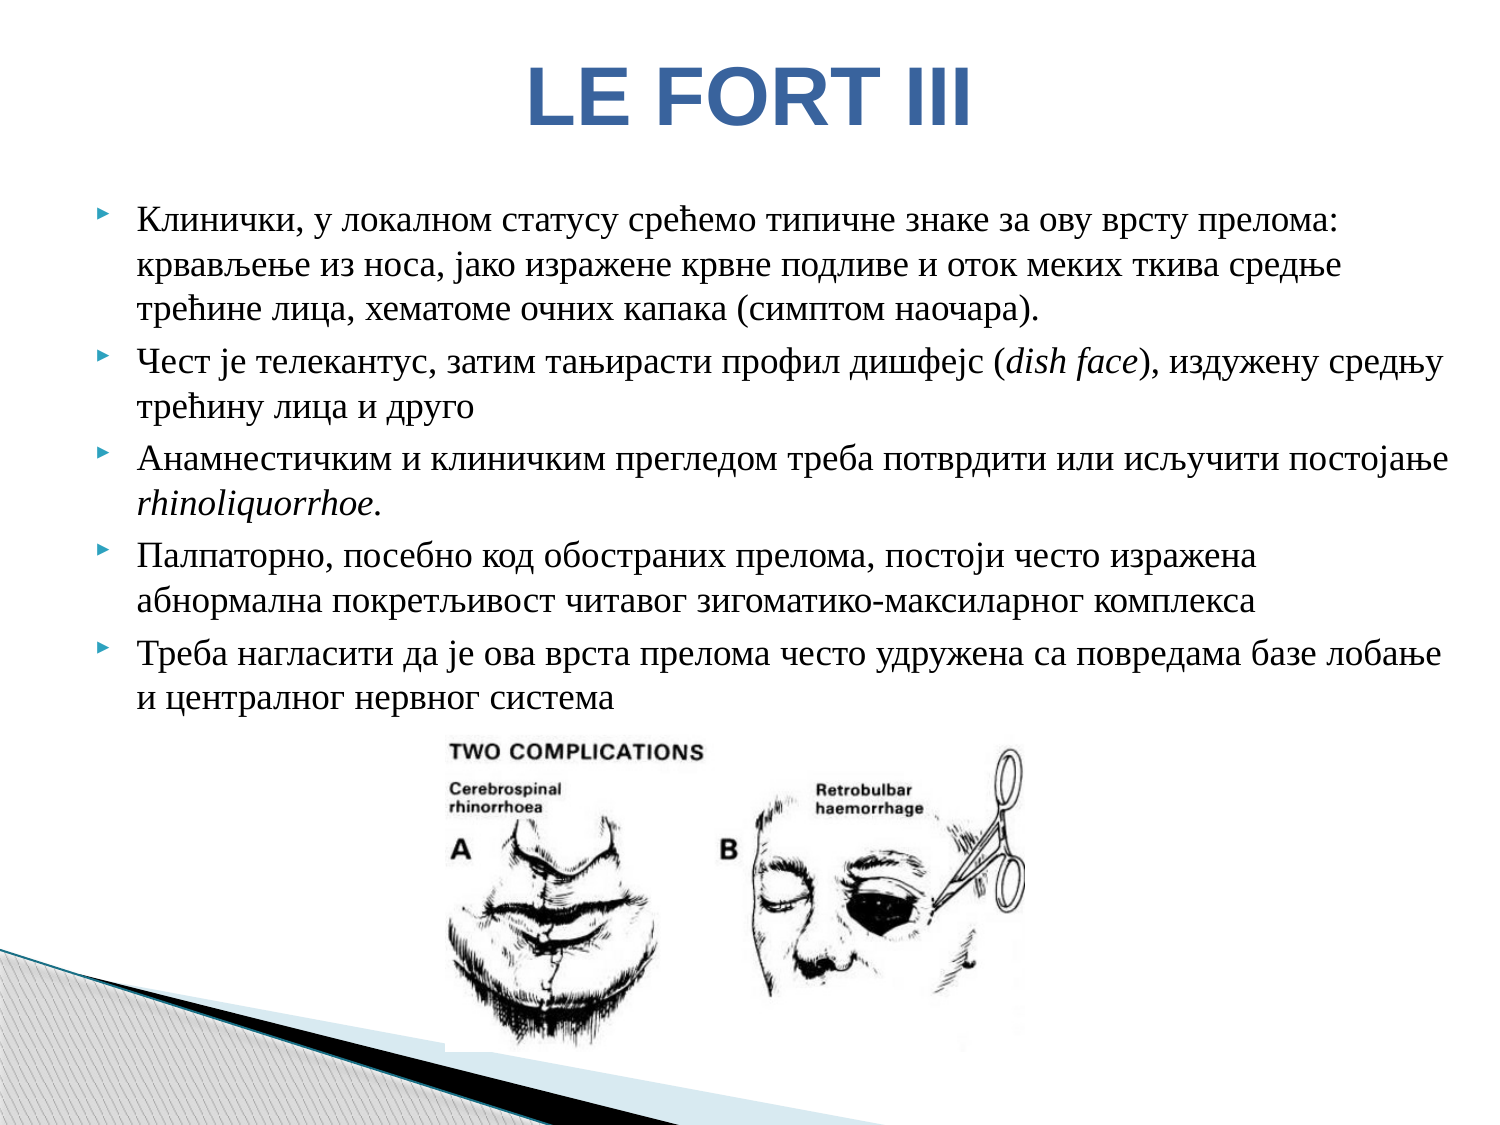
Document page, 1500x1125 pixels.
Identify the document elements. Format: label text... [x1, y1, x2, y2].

picture [445, 726, 1025, 1053]
title LE FORT III [75, 33, 1425, 151]
list Клинички, у локалном статусу срећемо типичне знаке за ову врсту прелома: крвављење из носа, јако изражене крвне подливе и оток меких ткива средње трећине лица, хематоме очних капака (симптом наочара). Чест је телекантус, затим тањирасти профил дишфејс (dish face), издужену средњу трећину лица и друго Анамнестичким и клиничким прегледом треба потврдити или исључити постојање rhinoliquorrhoe. Палпаторно, посебно код обостраних прелома, постоји често изражена абнормална покретљивост читавог зигоматико-максиларног комплекса Треба нагласити да је ова врста прелома често удружена са повредама базе лобање и централног нервног система [62, 187, 1465, 725]
